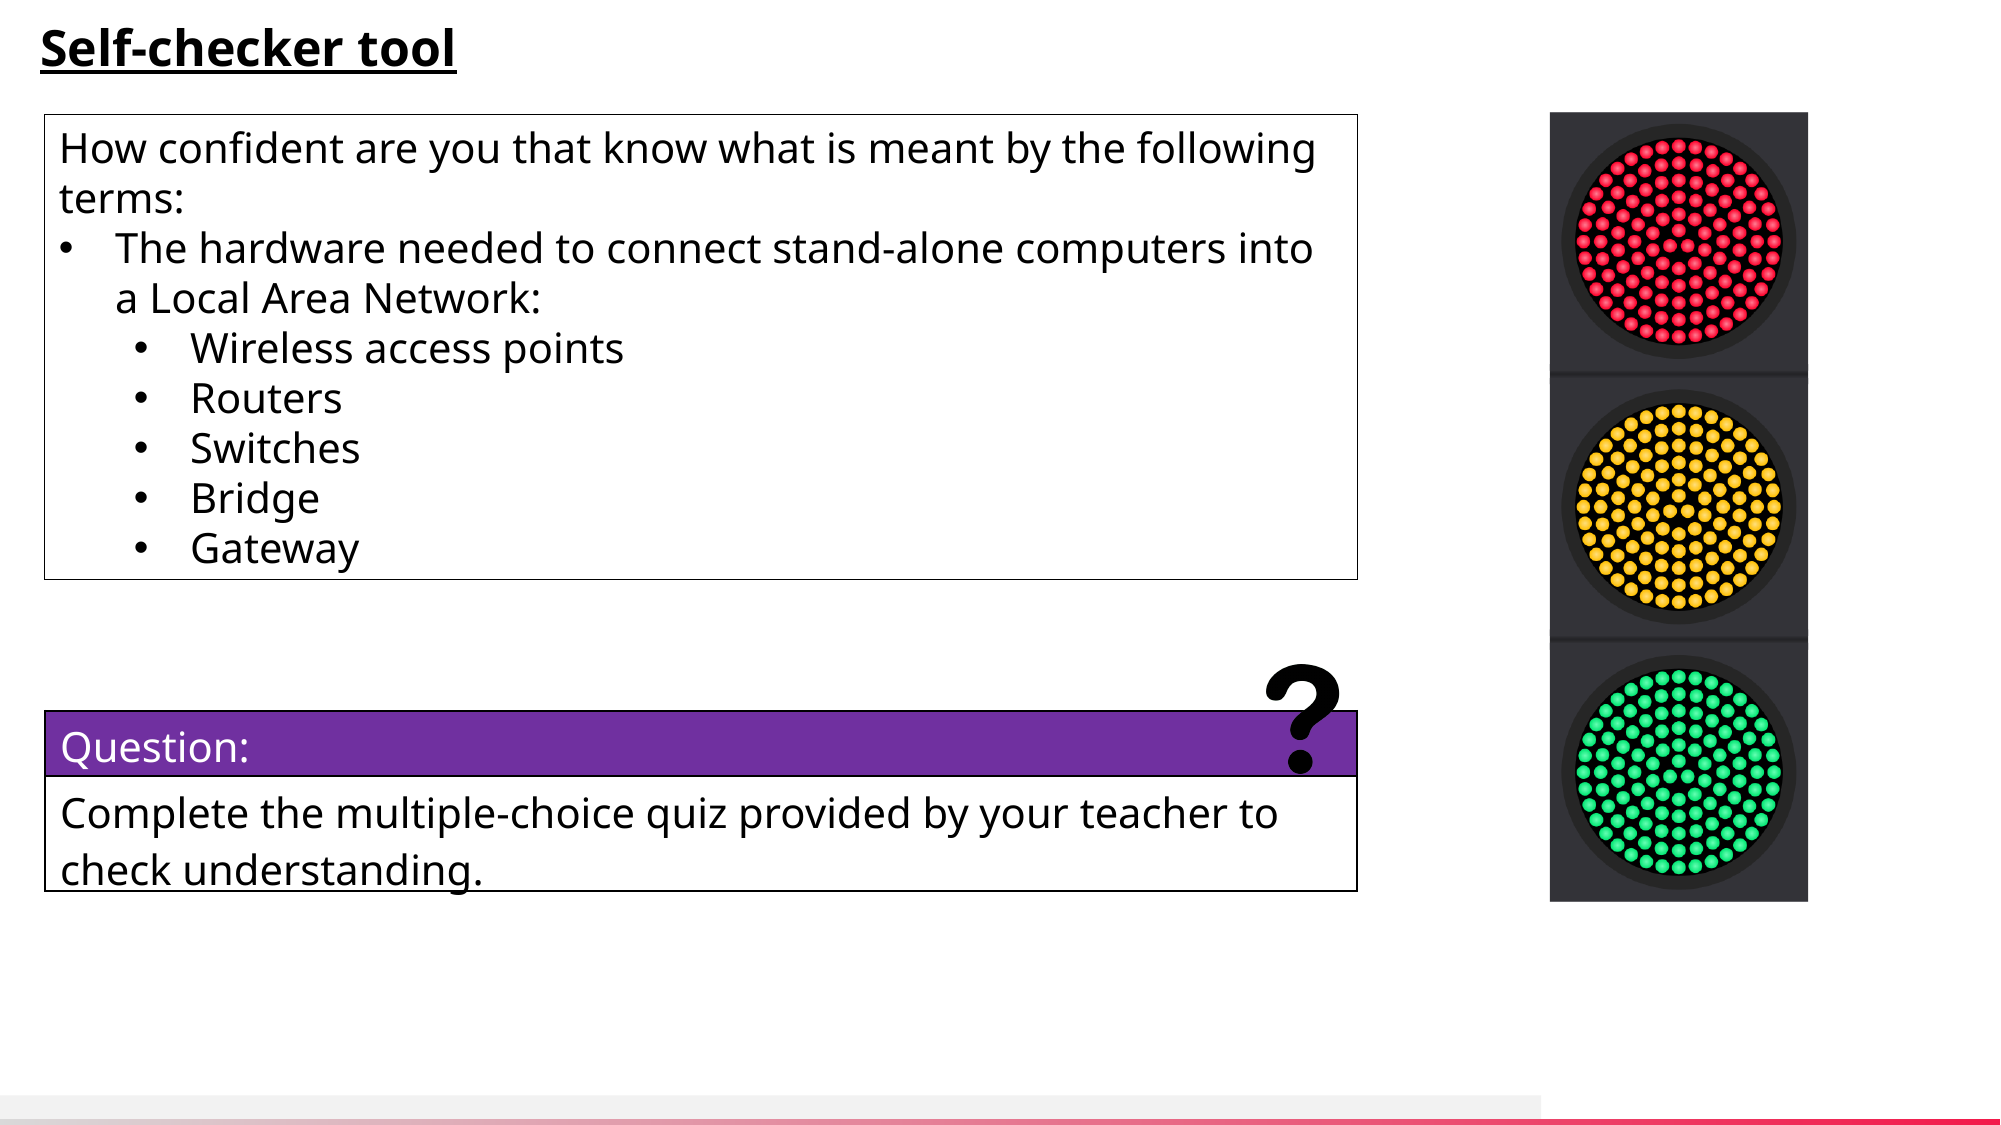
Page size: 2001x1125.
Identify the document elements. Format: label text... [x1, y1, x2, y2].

text_box Self-checker tool [25, 8, 2000, 189]
picture [1247, 663, 1358, 774]
table_cell Complete the multiple-choice quiz provided by your teacher to check understanding. [46, 777, 1356, 890]
text_box How confident are you that know what is meant by the following terms: The hardware needed to connect stand-alone computers into a Local Area Network: Wireless access points Routers Switches Bridge Gateway [44, 114, 1358, 580]
table_header Question: [46, 712, 1356, 775]
picture [1421, 71, 1933, 942]
